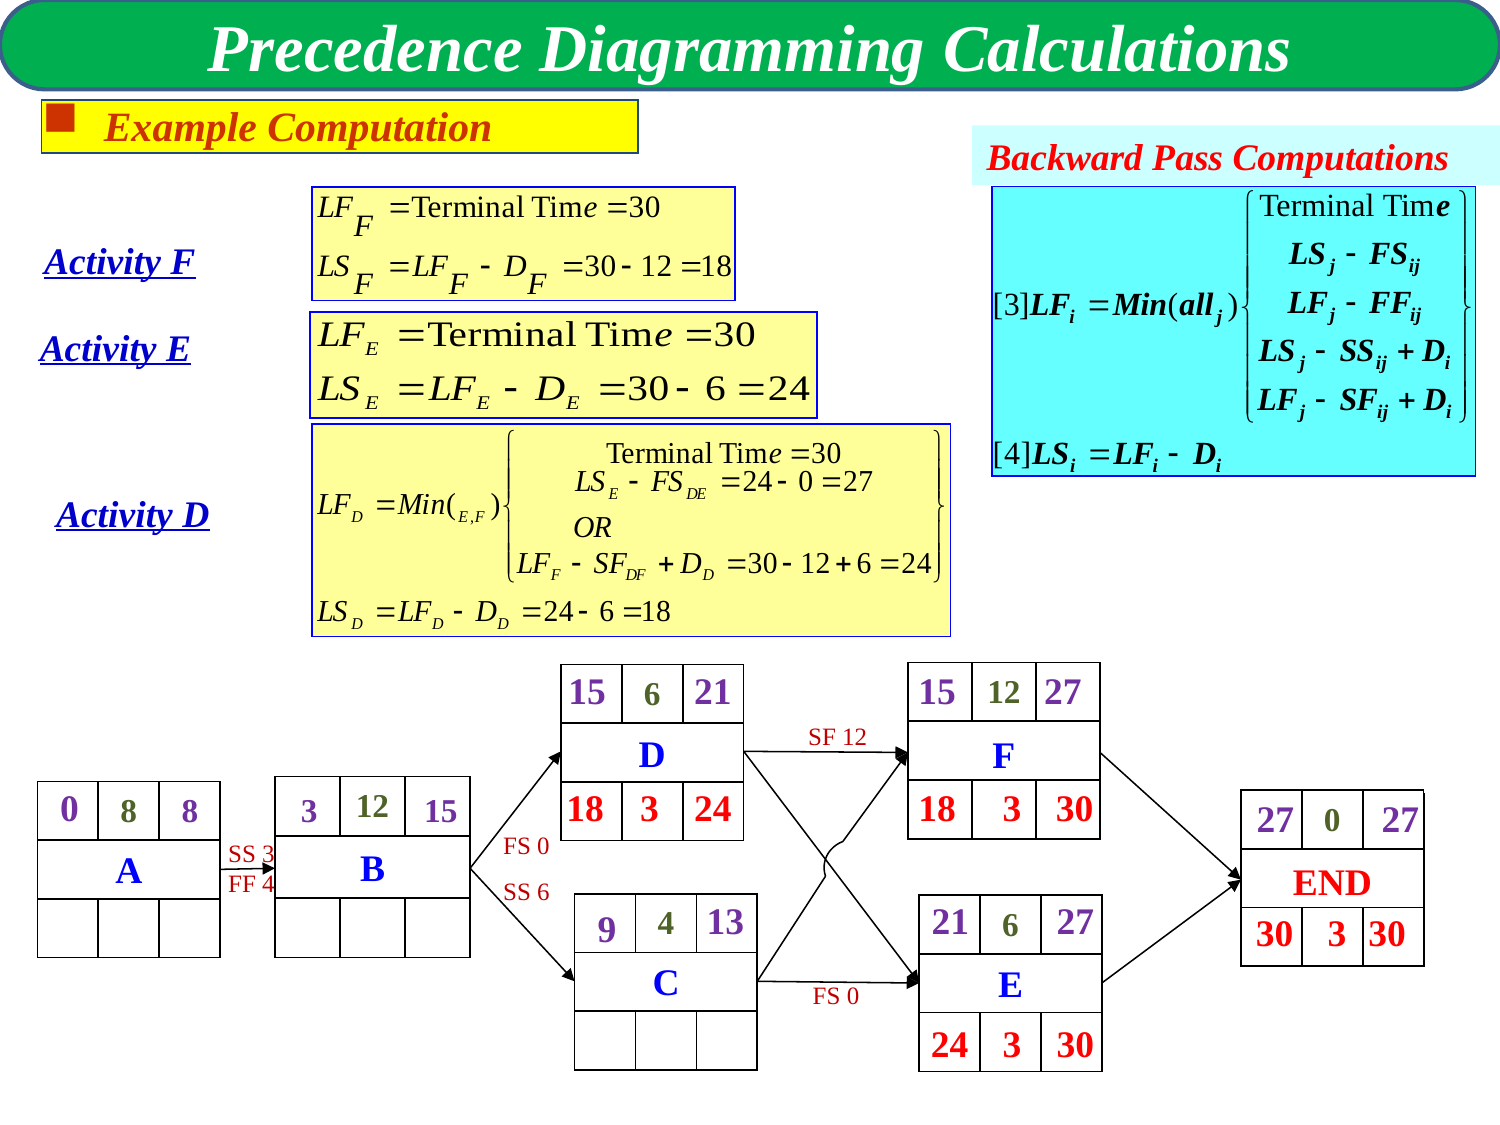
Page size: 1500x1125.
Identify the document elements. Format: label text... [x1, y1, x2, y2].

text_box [24, 312, 817, 418]
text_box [199, 683, 901, 1039]
text_box Precedence Diagramming Calculations [0, 0, 1500, 92]
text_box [29, 187, 735, 301]
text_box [40, 424, 951, 636]
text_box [971, 125, 1500, 476]
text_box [37, 659, 1438, 1072]
text_box Example Computation [41, 99, 638, 153]
